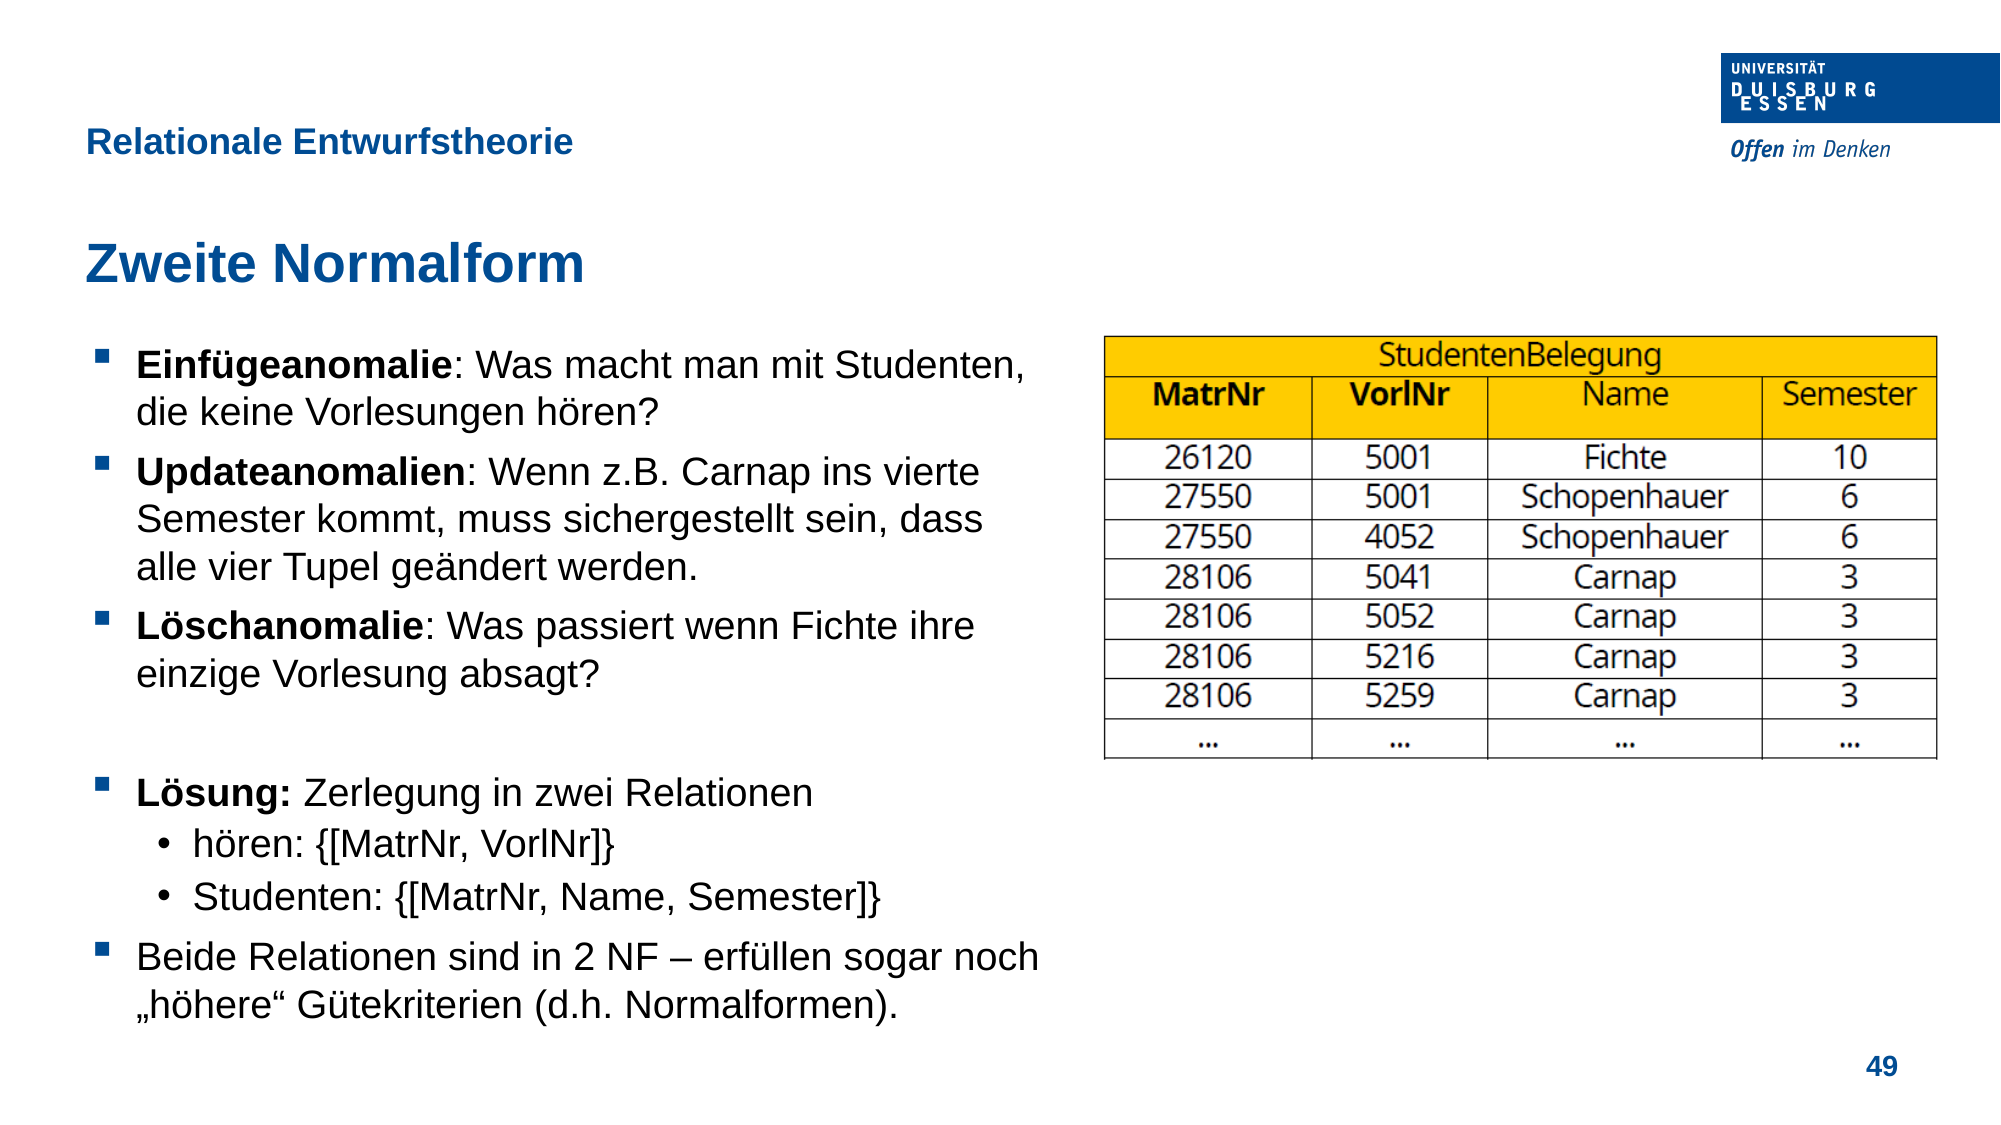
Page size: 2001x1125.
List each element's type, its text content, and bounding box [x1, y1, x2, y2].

picture [1721, 53, 2000, 162]
picture [1098, 331, 1946, 766]
list Zweite Normalform [85, 227, 1825, 303]
slide_number 49 [1677, 1039, 1914, 1081]
list Einfügeanomalie: Was macht man mit Studenten, die keine Vorlesungen hören? Updateanomalien: Wenn z.B. Carnap ins vierte Semester kommt, muss sichergestellt sein, dass alle vier Tupel geändert werden. Löschanomalie: Was passiert wenn Fichte ihre einzige Vorlesung absagt? Lösung: Zerlegung in zwei Relationen hören: {[MatrNr, VorlNr]} Studenten: {[MatrNr, Name, Semester]} Beide Relationen sind in 2 NF – erfüllen sogar noch „höhere“ Gütekriterien (d.h. Normalformen). [85, 331, 1067, 1040]
list Relationale Entwurfstheorie [85, 122, 1694, 163]
